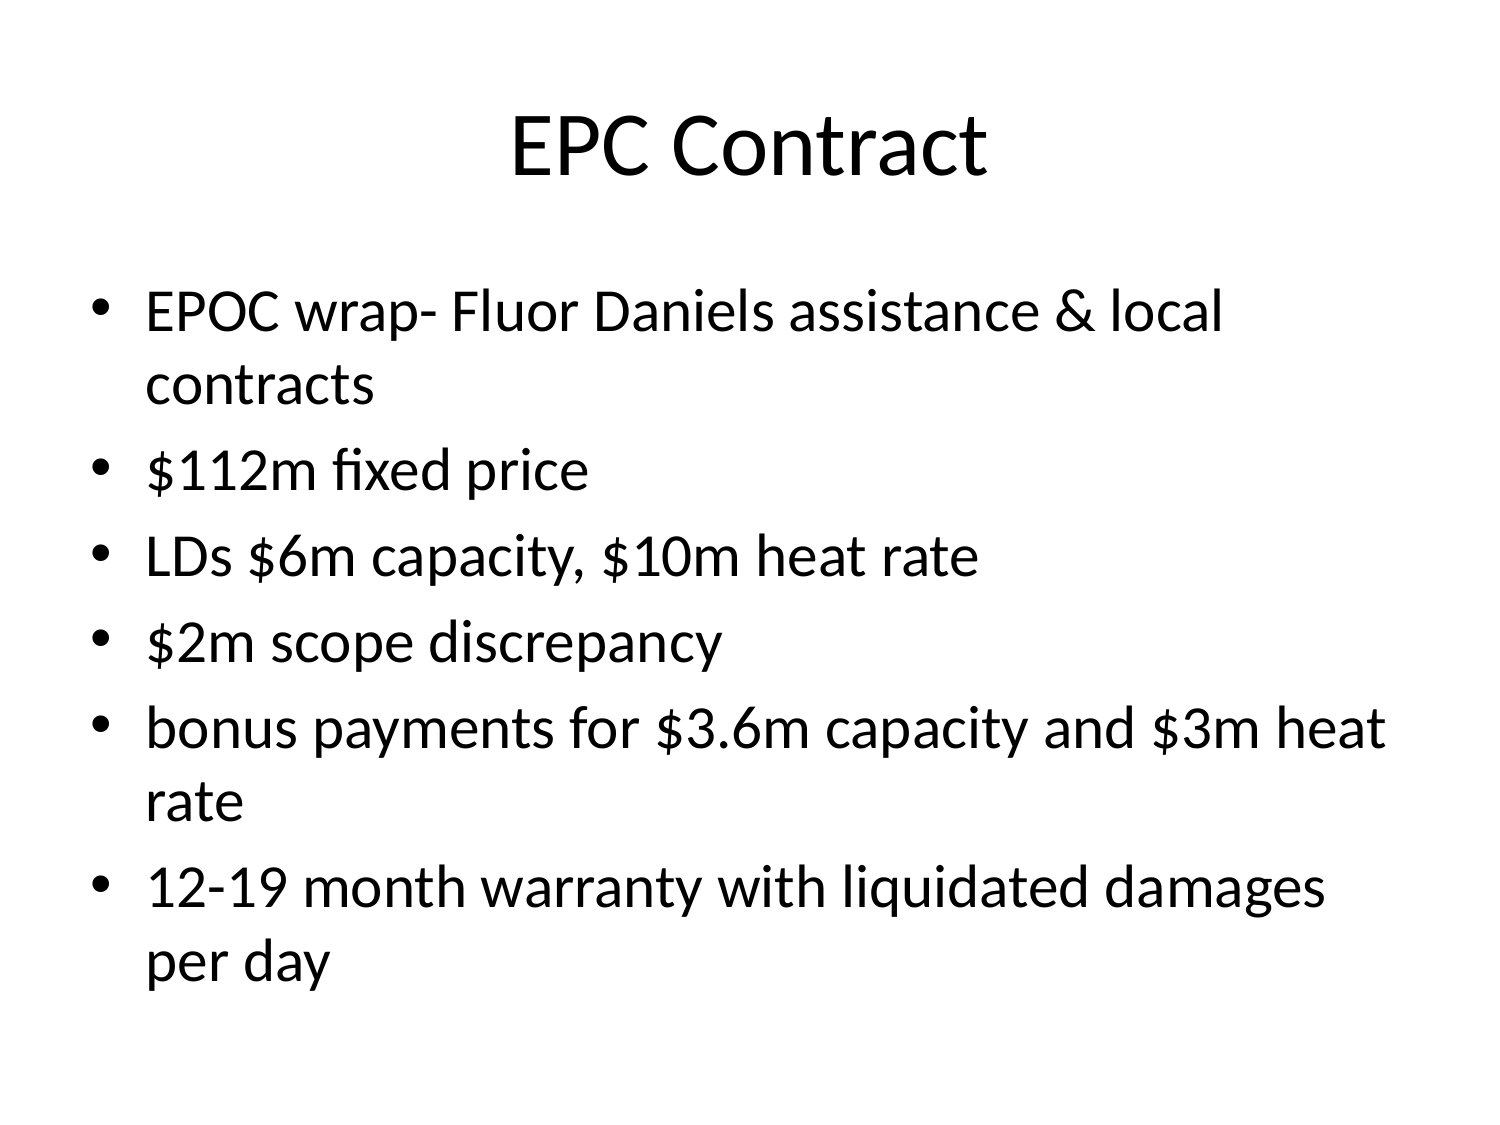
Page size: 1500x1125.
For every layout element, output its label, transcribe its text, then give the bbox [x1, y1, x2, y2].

title EPC Contract [75, 45, 1425, 233]
list EPOC wrap- Fluor Daniels assistance & local contracts $112m fixed price LDs $6m capacity, $10m heat rate $2m scope discrepancy bonus payments for $3.6m capacity and $3m heat rate 12-19 month warranty with liquidated damages per day [75, 262, 1425, 1005]
